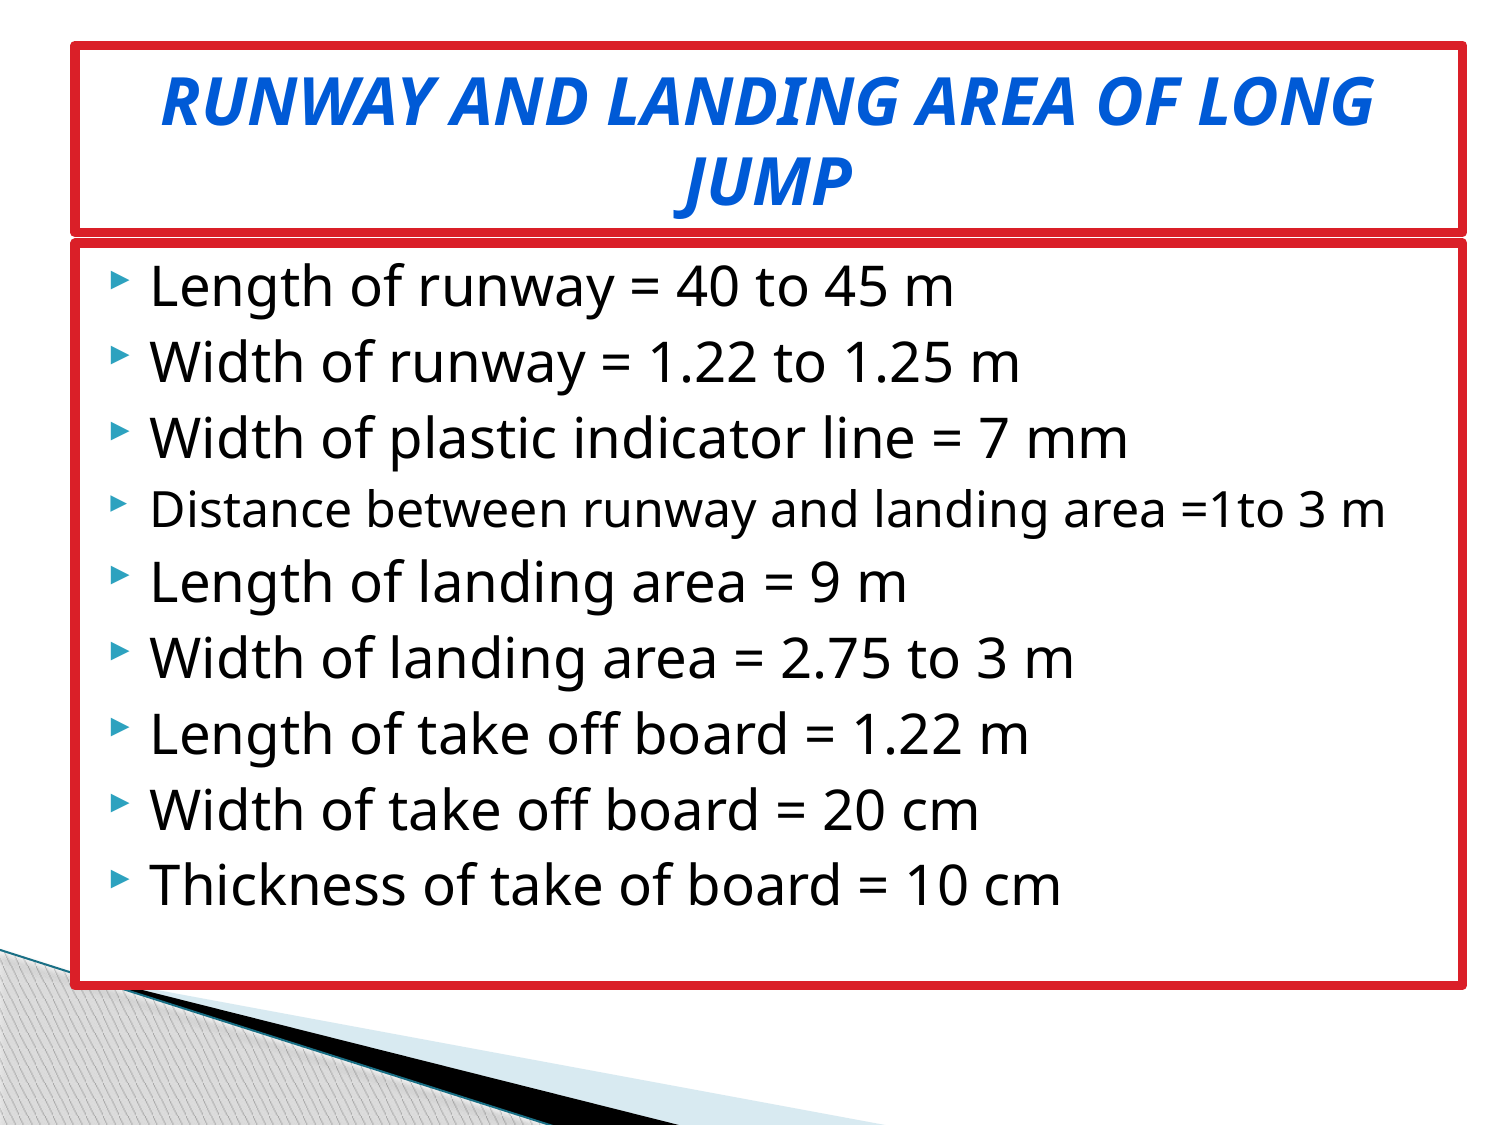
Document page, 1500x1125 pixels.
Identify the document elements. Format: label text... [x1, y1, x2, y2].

list Length of runway = 40 to 45 m Width of runway = 1.22 to 1.25 m Width of plastic indicator line = 7 mm Distance between runway and landing area =1to 3 m Length of landing area = 9 m Width of landing area = 2.75 to 3 m Length of take off board = 1.22 m Width of take off board = 20 cm Thickness of take of board = 10 cm [70, 238, 1467, 990]
title Runway and Landing area of long Jump [70, 41, 1467, 237]
